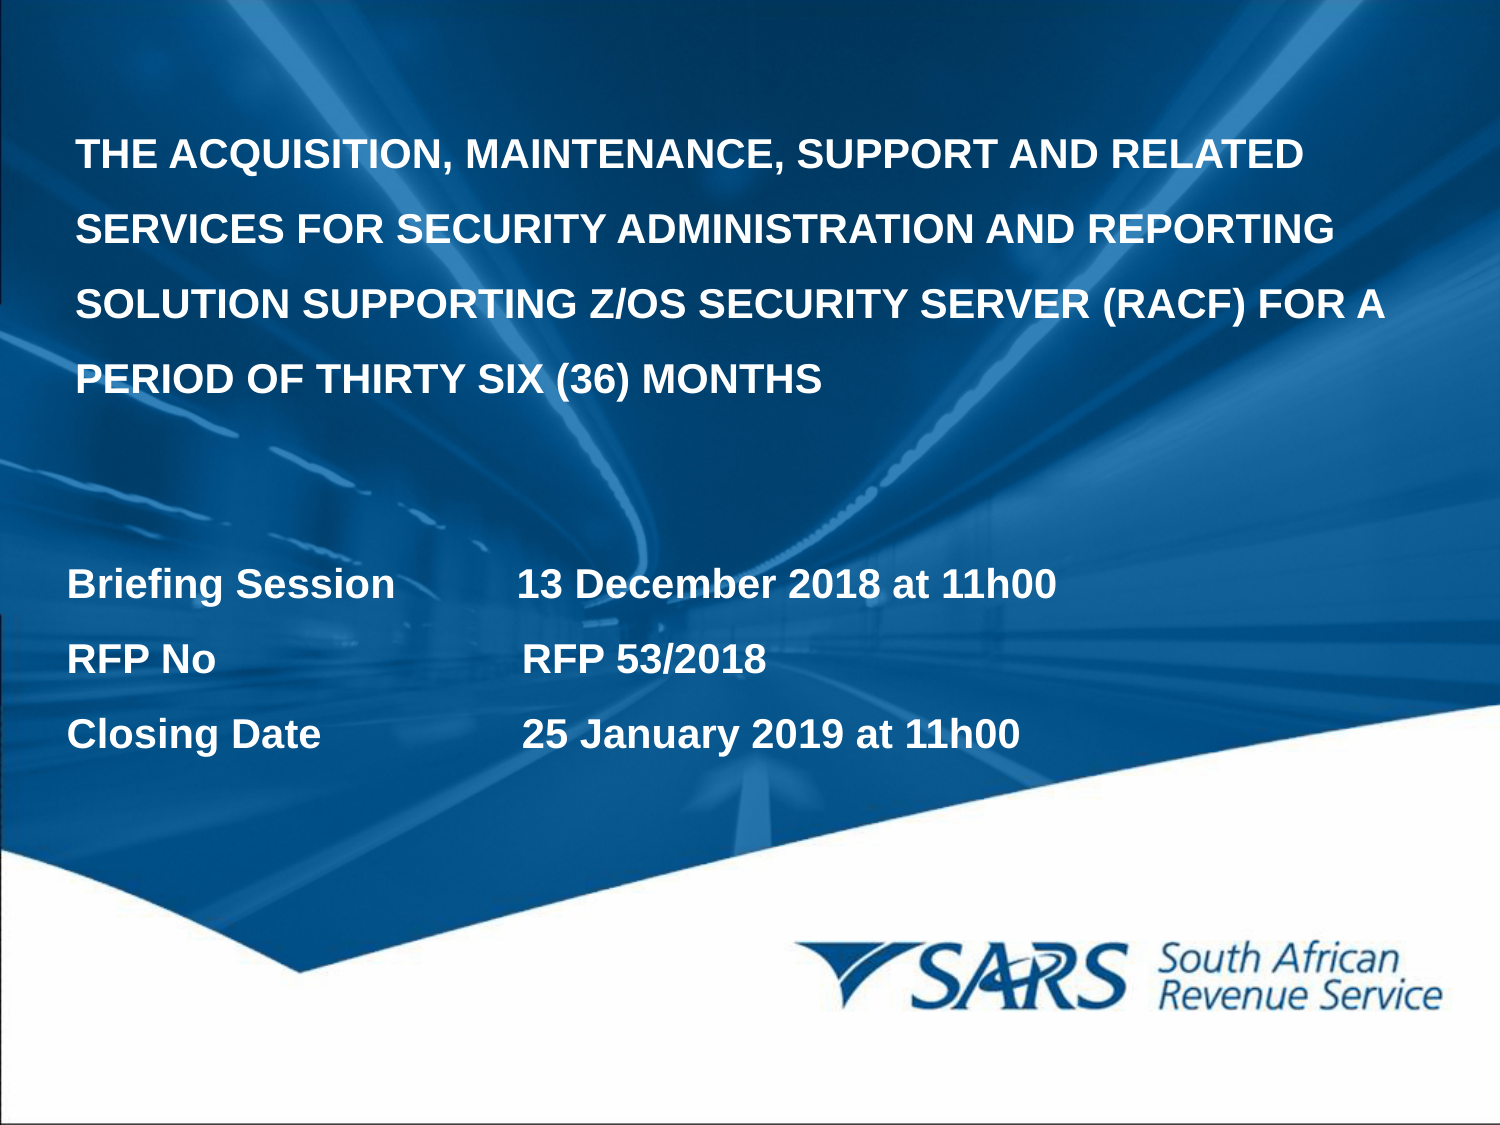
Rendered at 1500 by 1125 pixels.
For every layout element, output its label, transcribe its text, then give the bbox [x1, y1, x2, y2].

subtitle THE ACQUISITION, MAINTENANCE, SUPPORT AND RELATED SERVICES FOR SECURITY ADMINISTRATION AND REPORTING SOLUTION SUPPORTING Z/OS SECURITY SERVER (RACF) FOR A PERIOD OF THIRTY SIX (36) MONTHS [74, 101, 1428, 405]
picture [0, 0, 1500, 1125]
text_box Briefing Session 13 December 2018 at 11h00 RFP No RFP 53/2018 Closing Date 25 January 2019 at 11h00 [51, 524, 1239, 765]
